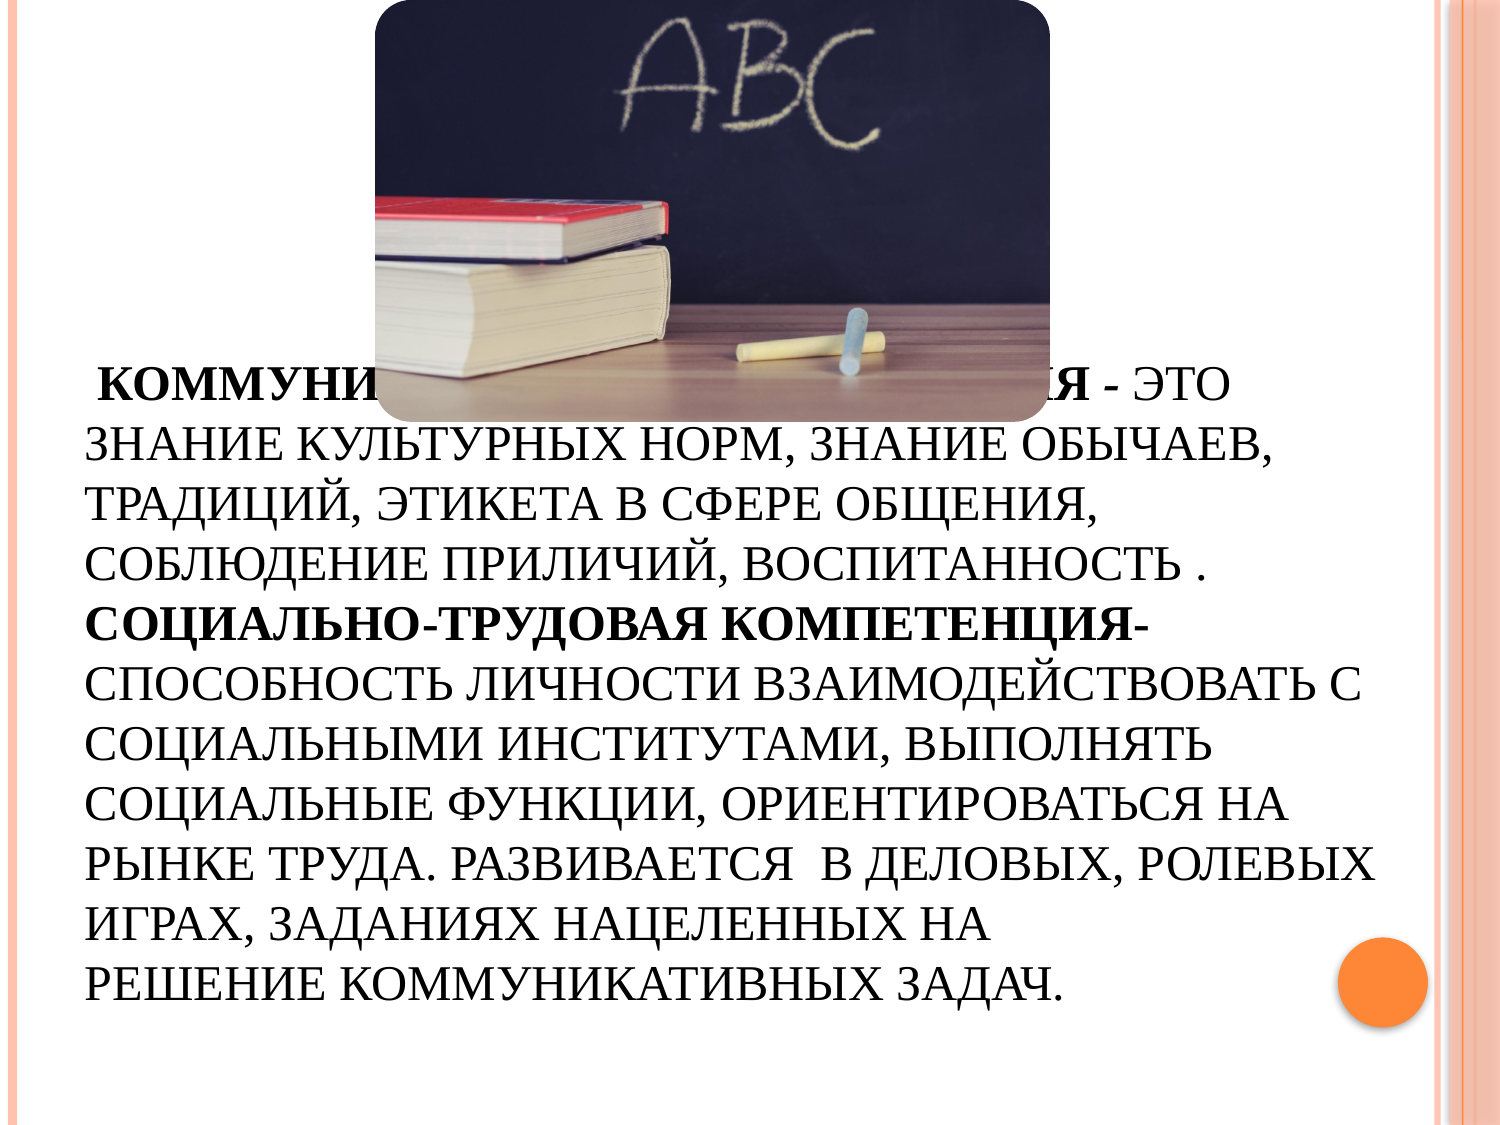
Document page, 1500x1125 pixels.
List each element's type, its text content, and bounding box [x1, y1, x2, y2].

title Коммуникативная компетенция - это знание культурных норм, знание обычаев, традиций, этикета в сфере общения, соблюдение приличий, воспитанность . Социально-трудовая компетенция- способность личности взаимодействовать с социальными институтами, выполнять социальные функции, ориентироваться на рынке труда. Развивается в деловых, ролевых играх, заданиях нацеленных на решение коммуникативных задач. [70, 45, 1425, 1079]
picture [374, 0, 1051, 423]
